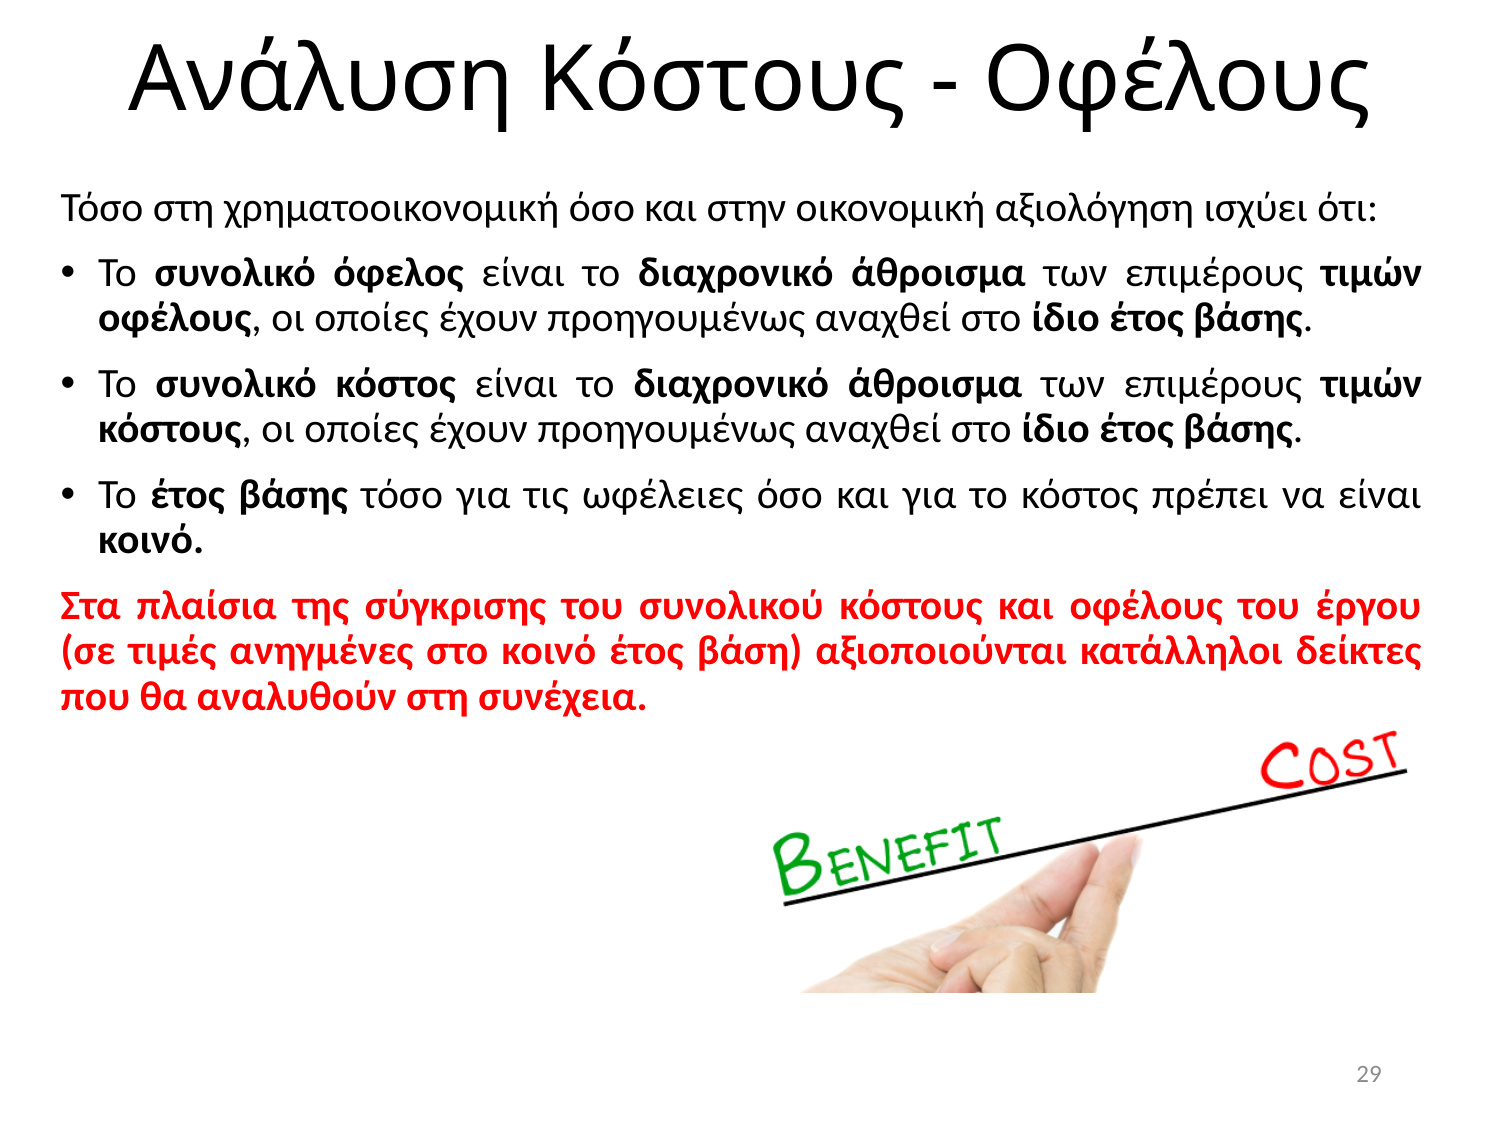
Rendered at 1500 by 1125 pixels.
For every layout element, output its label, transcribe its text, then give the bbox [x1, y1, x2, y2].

slide_number 29 [1059, 1042, 1397, 1103]
picture [749, 693, 1429, 993]
list Τόσο στη χρηματοοικονομική όσο και στην οικονομική αξιολόγηση ισχύει ότι: Το συνολικό όφελος είναι το διαχρονικό άθροισμα των επιμέρους τιμών οφέλους, οι οποίες έχουν προηγουμένως αναχθεί στο ίδιο έτος βάσης. Το συνολικό κόστος είναι το διαχρονικό άθροισμα των επιμέρους τιμών κόστους, οι οποίες έχουν προηγουμένως αναχθεί στο ίδιο έτος βάσης. Το έτος βάσης τόσο για τις ωφέλειες όσο και για το κόστος πρέπει να είναι κοινό. Στα πλαίσια της σύγκρισης του συνολικού κόστους και οφέλους του έργου (σε τιμές ανηγμένες στο κοινό έτος βάση) αξιοποιούνται κατάλληλοι δείκτες που θα αναλυθούν στη συνέχεια. [45, 177, 1438, 892]
title Ανάλυση Κόστους - Οφέλους [0, 0, 1500, 161]
